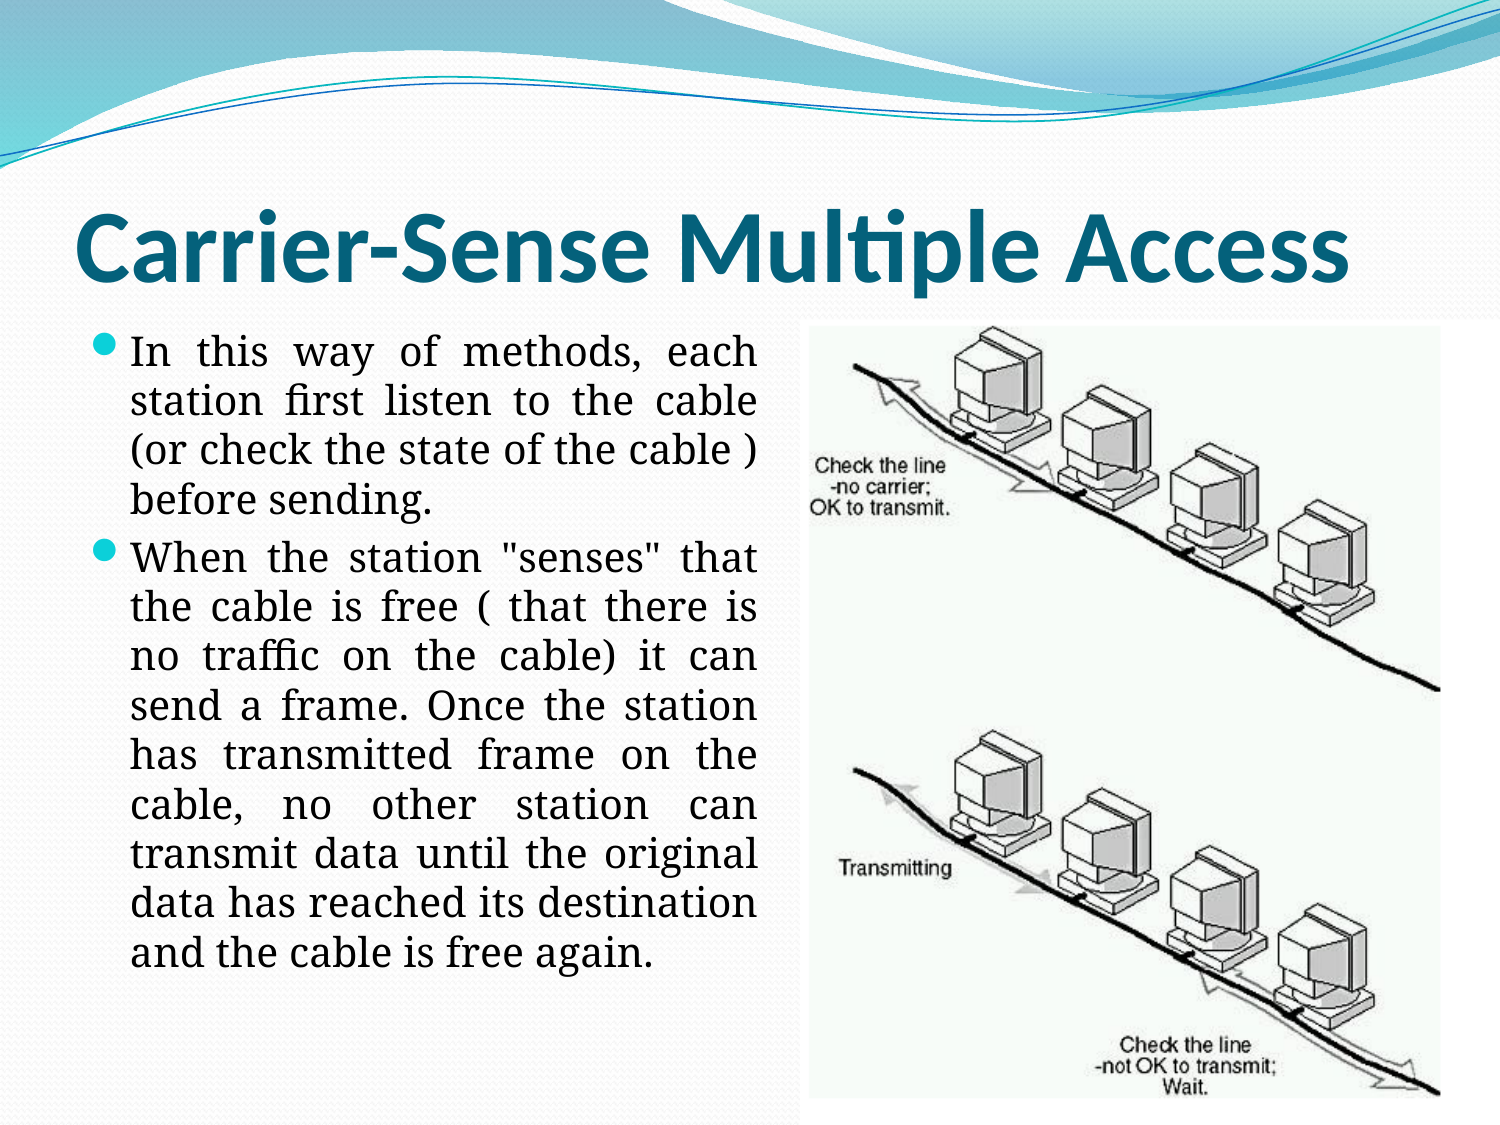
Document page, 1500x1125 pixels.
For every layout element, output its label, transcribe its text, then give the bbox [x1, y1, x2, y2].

title Carrier-Sense Multiple Access [75, 115, 1425, 303]
picture [799, 319, 1500, 1125]
list In this way of methods, each station first listen to the cable (or check the state of the cable ) before sending. When the station "senses" that the cable is free ( that there is no traffic on the cable) it can send a frame. Once the station has transmitted frame on the cable, no other station can transmit data until the original data has reached its destination and the cable is free again. [75, 317, 774, 1038]
